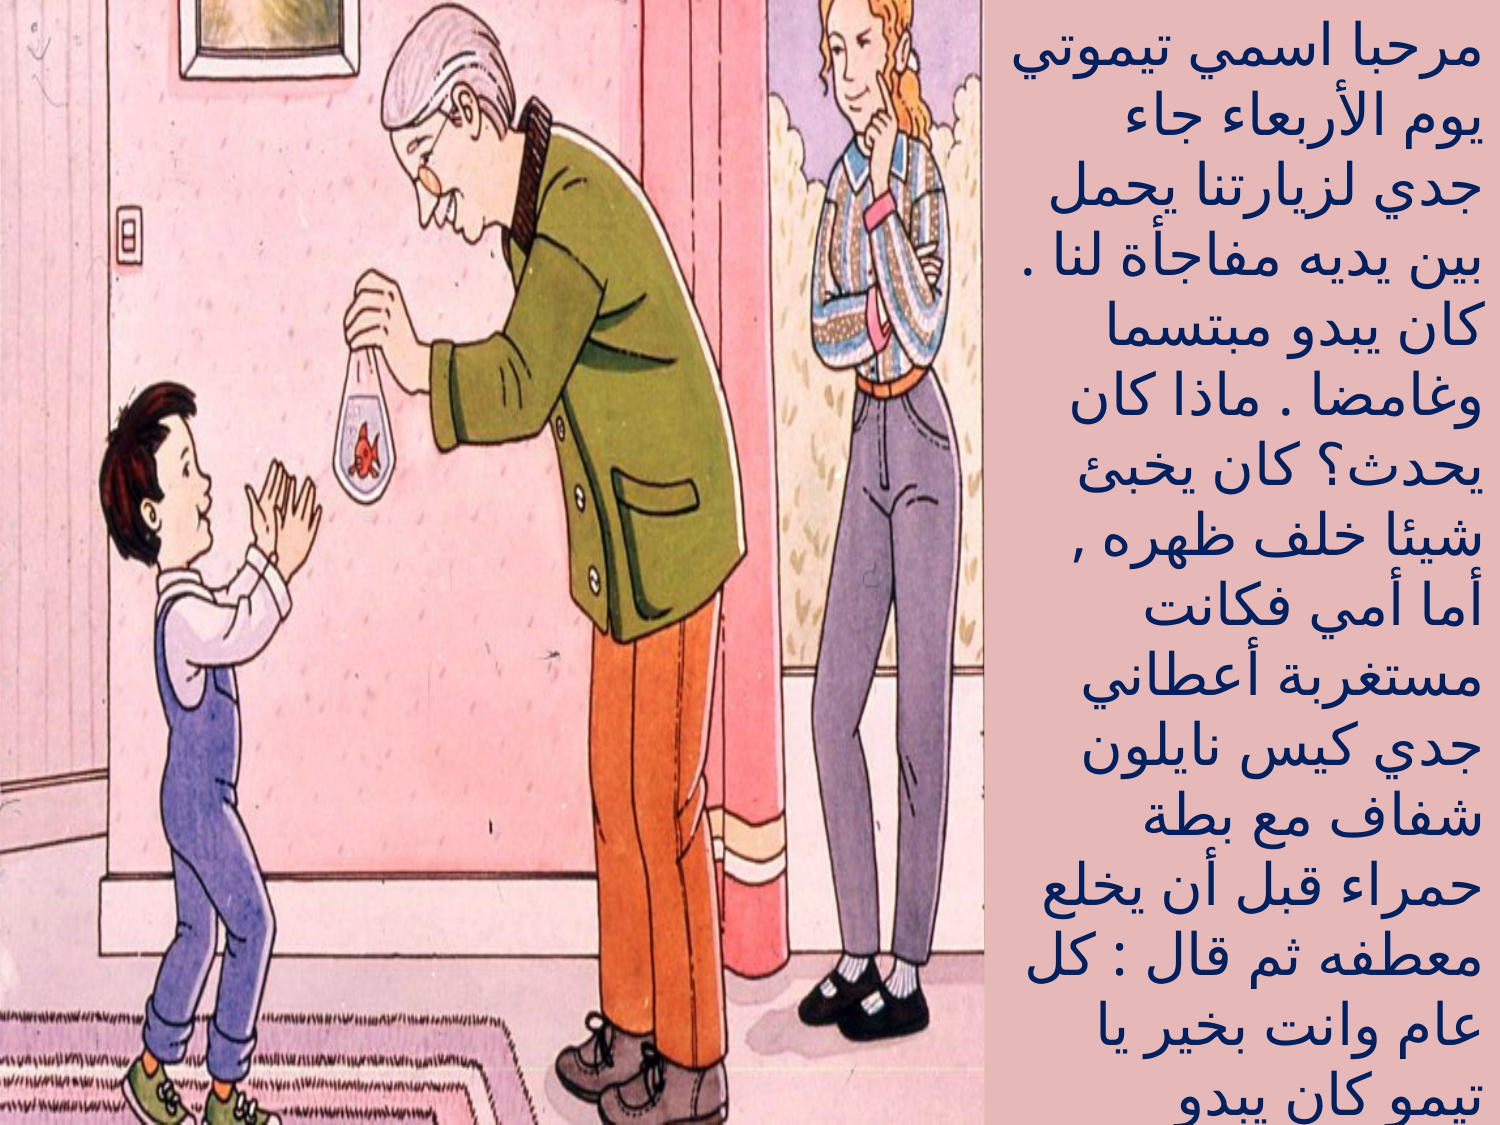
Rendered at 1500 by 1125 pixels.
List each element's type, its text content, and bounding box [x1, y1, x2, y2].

text_box مرحبا اسمي تيموتي يوم الأربعاء جاء جدي لزيارتنا يحمل بين يديه مفاجأة لنا . كان يبدو مبتسما وغامضا . ماذا كان يحدث؟ كان يخبئ شيئا خلف ظهره , أما أمي فكانت مستغربة أعطاني جدي كيس نايلون شفاف مع بطة حمراء قبل أن يخلع معطفه ثم قال : كل عام وانت بخير يا تيمو كان يبدو مسرورا جدا بمفاجأته تلك كان ااكيس مليئا بالماء وفيه تسبح سمكة حمراء جميلة جدا. [1009, 0, 1500, 1125]
picture [0, 0, 1008, 1125]
